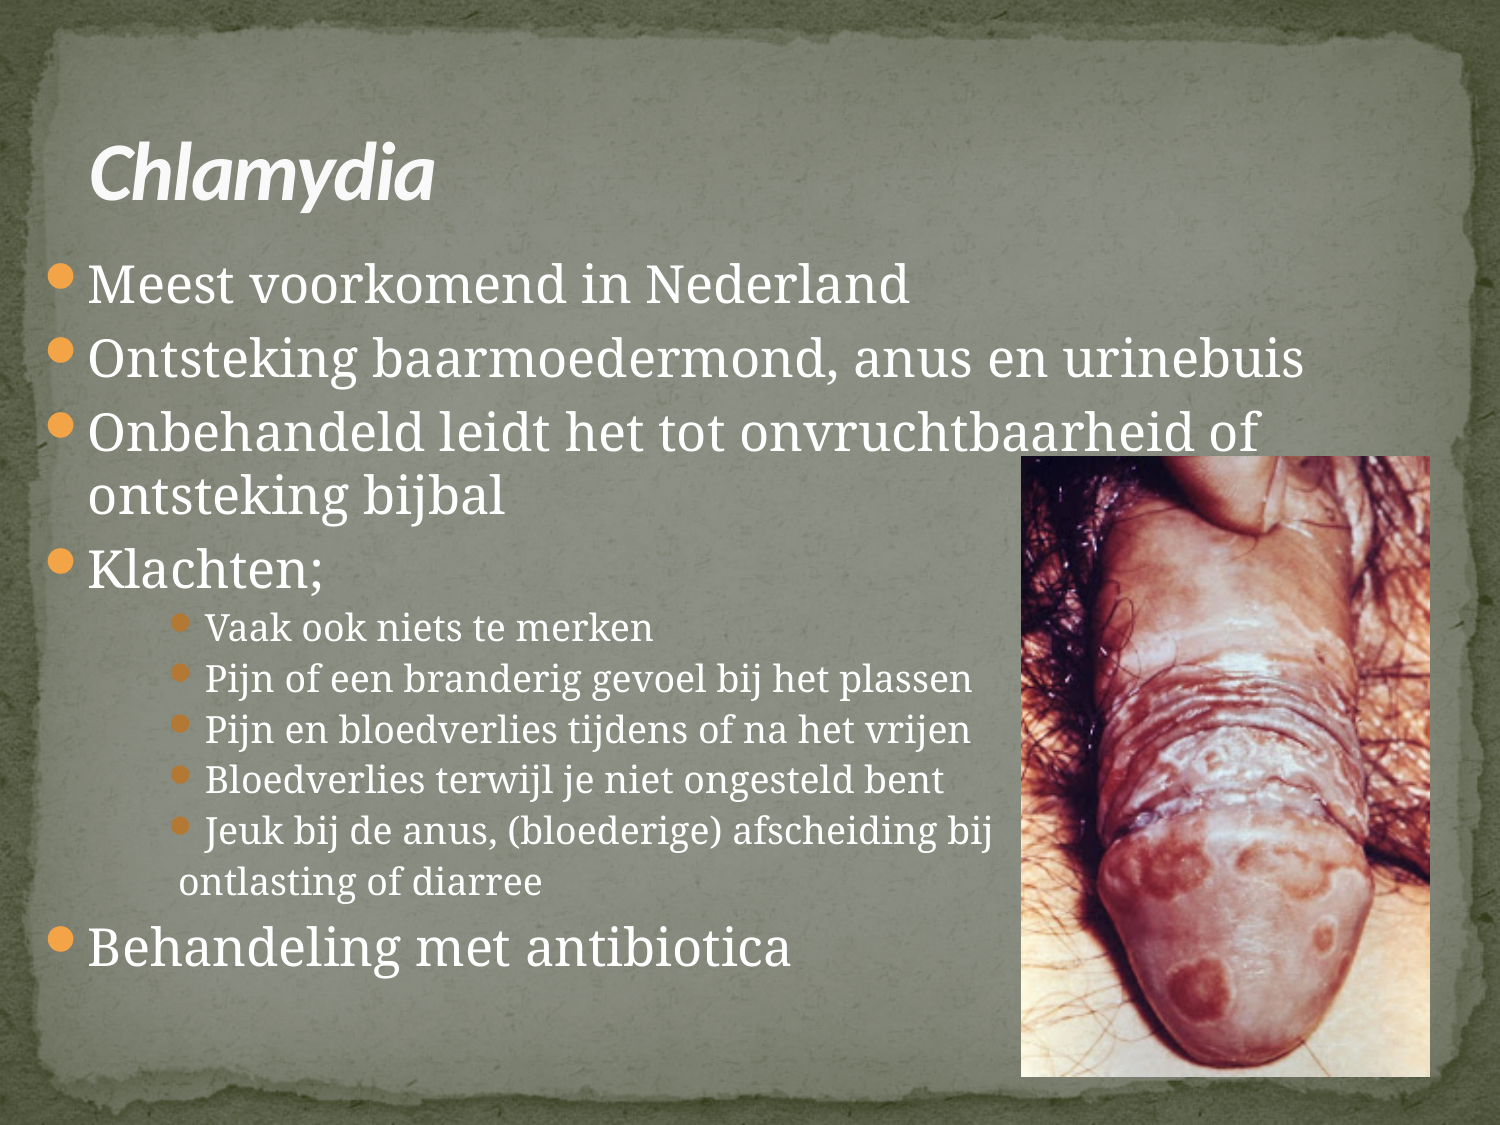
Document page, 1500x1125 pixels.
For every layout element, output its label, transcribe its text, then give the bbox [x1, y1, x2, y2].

picture [1021, 456, 1430, 1078]
title Chlamydia [74, 24, 1425, 225]
list Meest voorkomend in Nederland Ontsteking baarmoedermond, anus en urinebuis Onbehandeld leidt het tot onvruchtbaarheid of ontsteking bijbal Klachten; Vaak ook niets te merken Pijn of een branderig gevoel bij het plassen Pijn en bloedverlies tijdens of na het vrijen Bloedverlies terwijl je niet ongesteld bent Jeuk bij de anus, (bloederige) afscheiding bij ontlasting of diarree Behandeling met antibiotica [29, 243, 1380, 986]
